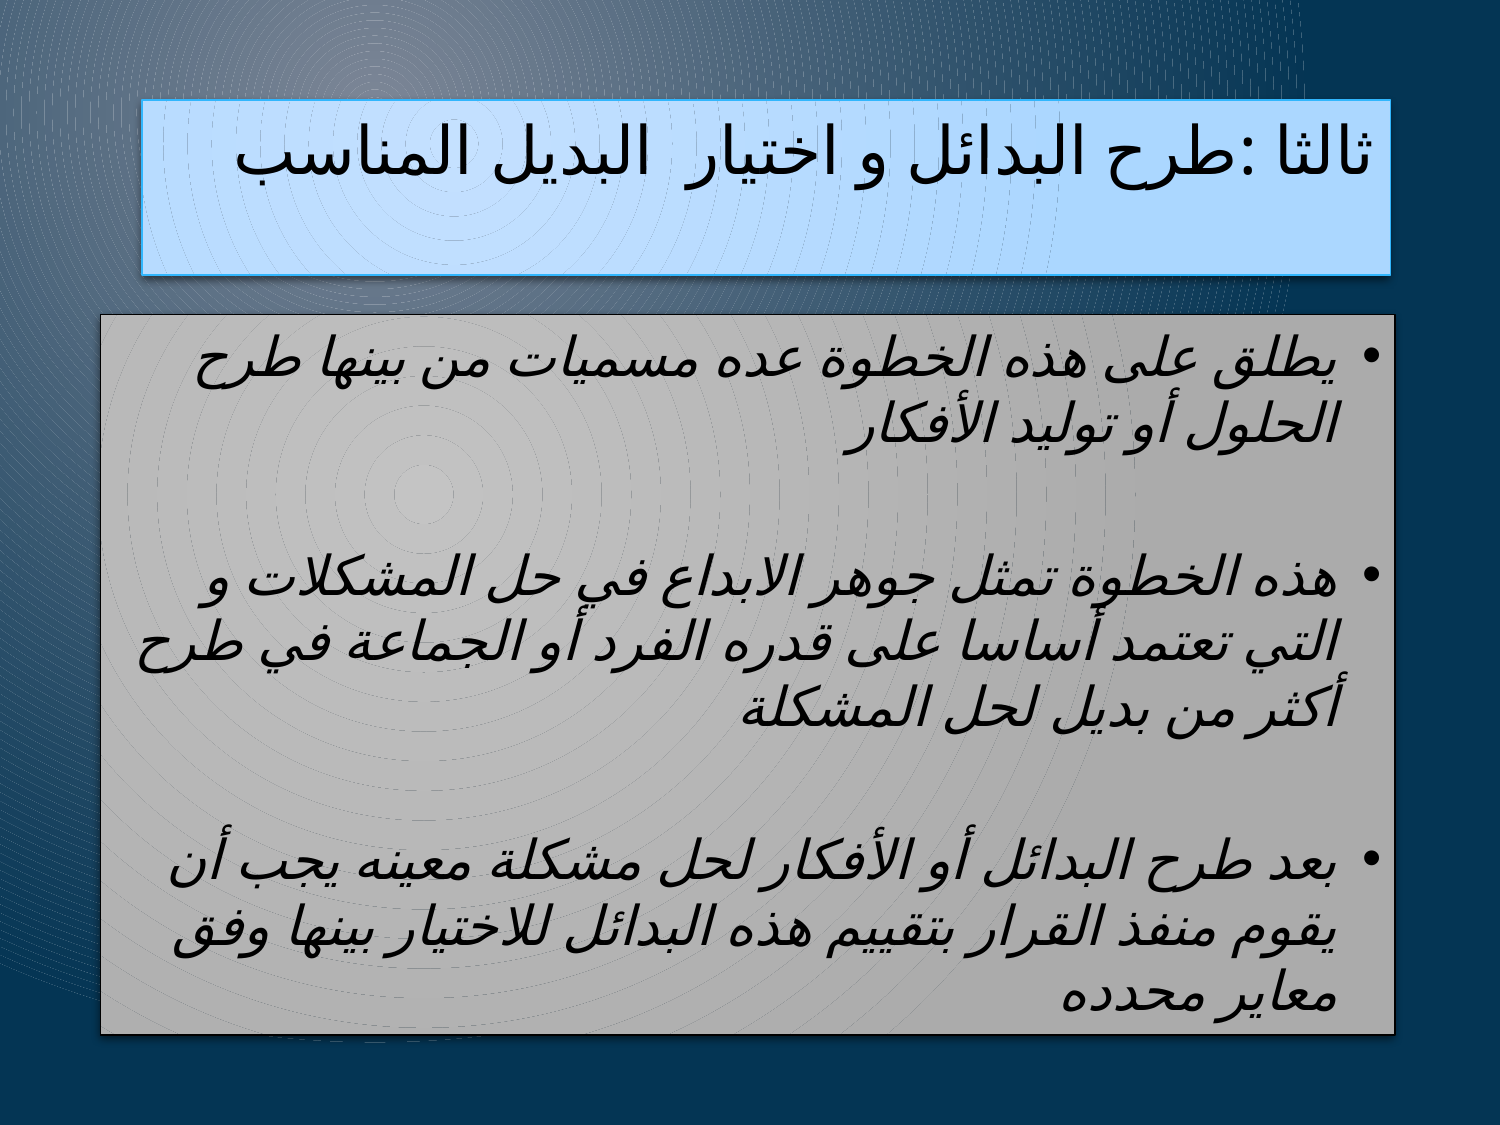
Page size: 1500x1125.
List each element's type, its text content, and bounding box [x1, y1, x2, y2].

list يطلق على هذه الخطوة عده مسميات من بينها طرح الحلول أو توليد الأفكار هذه الخطوة تمثل جوهر الابداع في حل المشكلات و التي تعتمد أساسا على قدره الفرد أو الجماعة في طرح أكثر من بديل لحل المشكلة بعد طرح البدائل أو الأفكار لحل مشكلة معينه يجب أن يقوم منفذ القرار بتقييم هذه البدائل للاختيار بينها وفق معاير محدده [100, 314, 1396, 1036]
title ثالثا :طرح البدائل و اختيار البديل المناسب [141, 99, 1391, 276]
